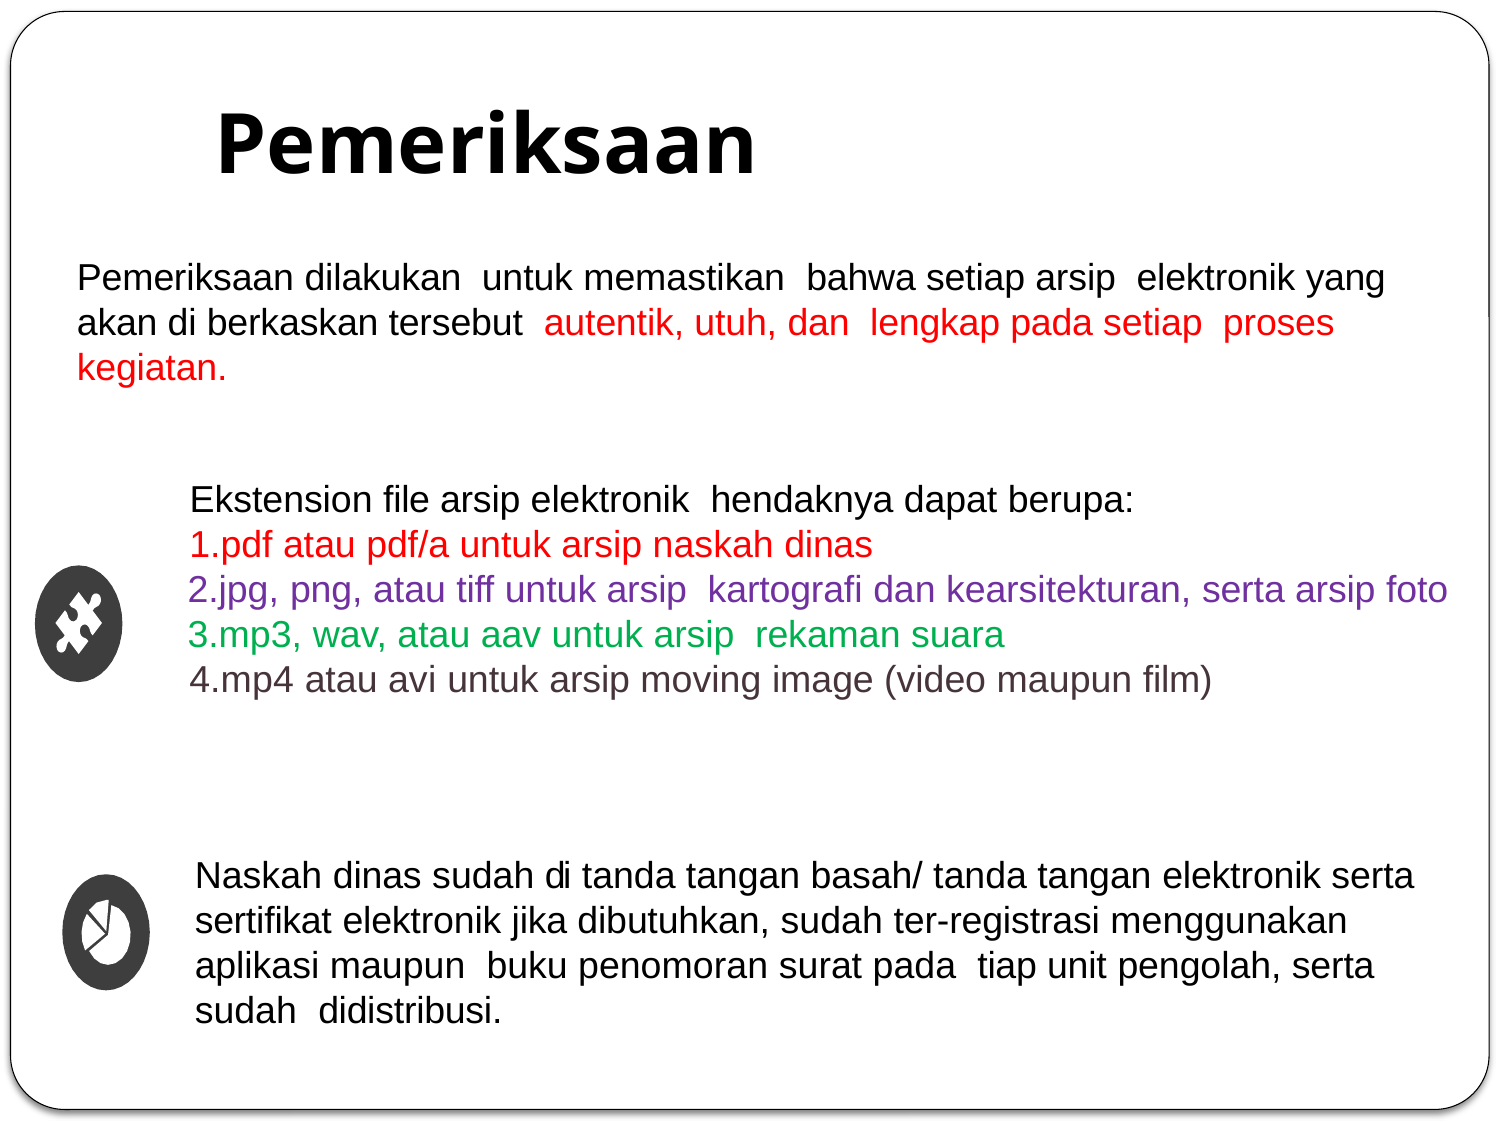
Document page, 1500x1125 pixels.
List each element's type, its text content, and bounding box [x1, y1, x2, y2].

text_box Ekstension file arsip elektronik hendaknya dapat berupa: pdf atau pdf/a untuk arsip naskah dinas jpg, png, atau tiff untuk arsip kartografi dan kearsitekturan, serta arsip foto mp3, wav, atau aav untuk arsip rekaman suara mp4 atau avi untuk arsip moving image (video maupun film) [187, 472, 1500, 700]
text_box Pemeriksaan dilakukan untuk memastikan bahwa setiap arsip elektronik yang akan di berkaskan tersebut autentik, utuh, dan lengkap pada setiap proses kegiatan. [74, 251, 1463, 389]
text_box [34, 565, 123, 683]
title Pemeriksaan [212, 0, 900, 191]
text_box Naskah dinas sudah di tanda tangan basah/ tanda tangan elektronik serta sertifikat elektronik jika dibutuhkan, sudah ter-registrasi menggunakan aplikasi maupun buku penomoran surat pada tiap unit pengolah, serta sudah didistribusi. [192, 848, 1450, 1031]
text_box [62, 873, 151, 991]
